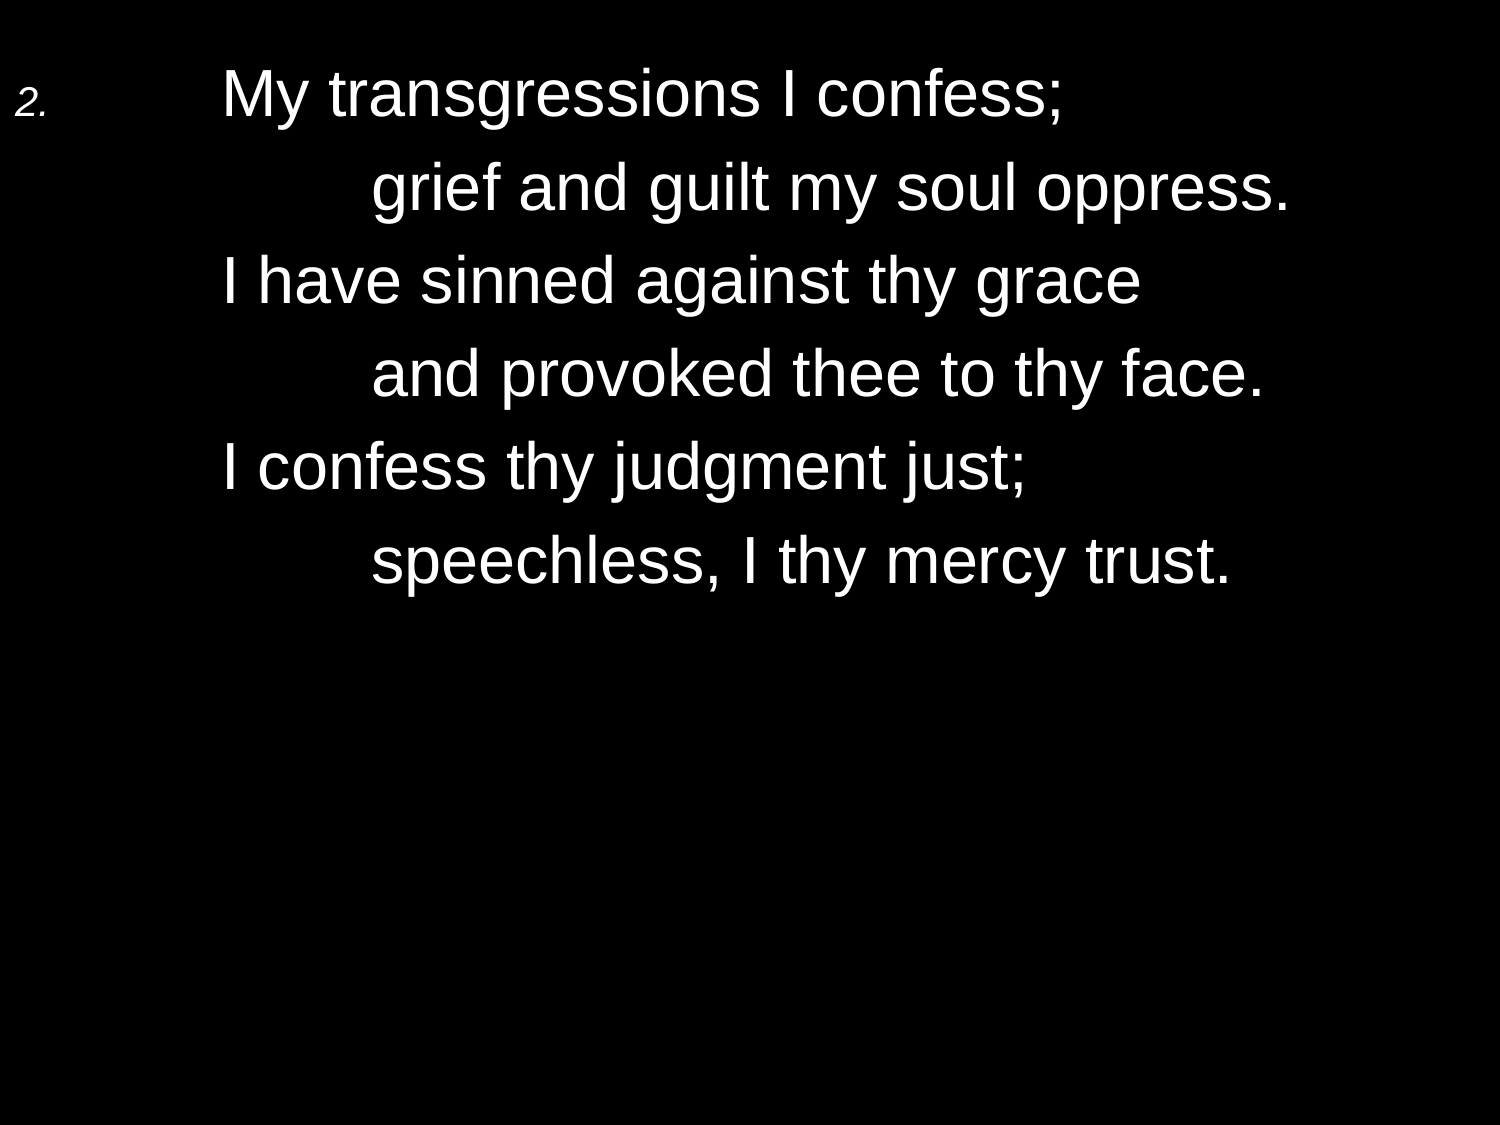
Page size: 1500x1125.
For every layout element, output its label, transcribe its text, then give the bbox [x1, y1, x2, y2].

list 2. My transgressions I confess; grief and guilt my soul oppress. I have sinned against thy grace and provoked thee to thy face. I confess thy judgment just; speechless, I thy mercy trust. [0, 42, 1500, 1047]
